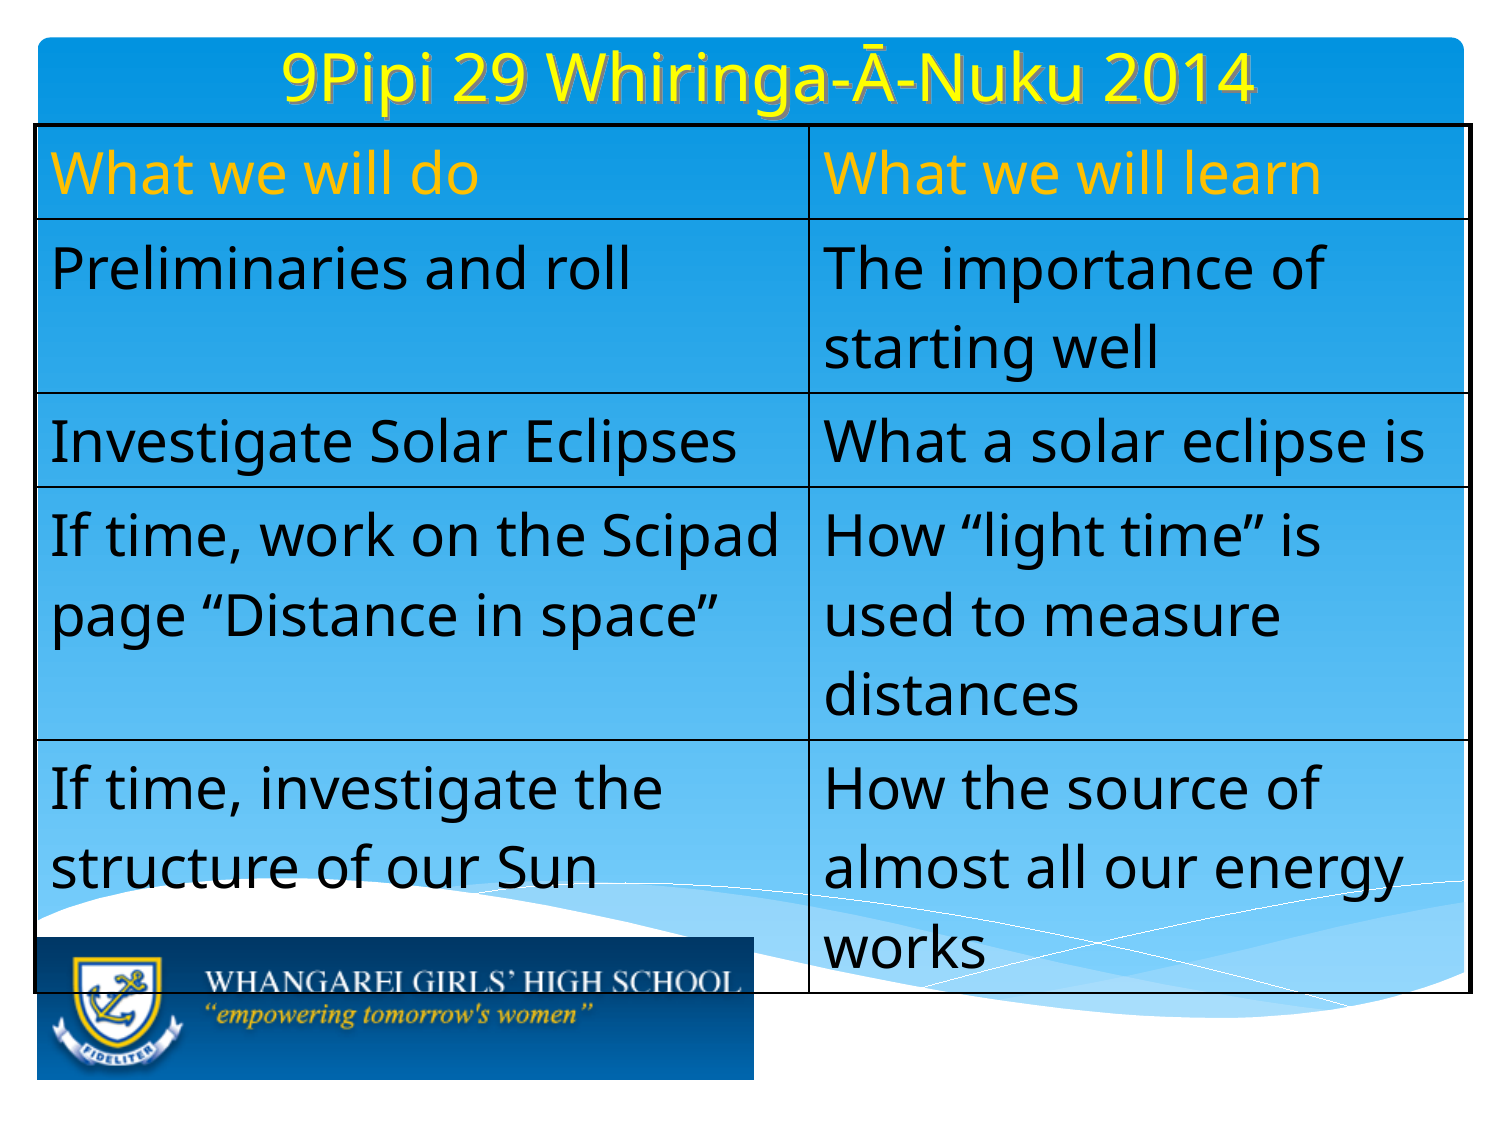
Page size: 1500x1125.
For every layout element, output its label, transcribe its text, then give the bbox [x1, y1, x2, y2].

text_box 9Pipi 29 Whiringa-Ā-Nuku 2014 [162, 24, 1375, 123]
table_header What we will do [37, 127, 808, 218]
table_cell Preliminaries and roll [37, 220, 808, 392]
table_cell What a solar eclipse is [810, 394, 1468, 486]
table_cell Investigate Solar Eclipses [37, 394, 808, 486]
table_cell The importance of starting well [810, 220, 1468, 392]
table_header What we will learn [810, 127, 1468, 218]
table_cell How “light time” is used to measure distances [810, 488, 1468, 739]
picture [37, 937, 754, 1080]
table_cell How the source of almost all our energy works [810, 741, 1468, 992]
table_cell If time, work on the Scipad page “Distance in space” [37, 488, 808, 739]
table_cell If time, investigate the structure of our Sun [37, 741, 808, 992]
